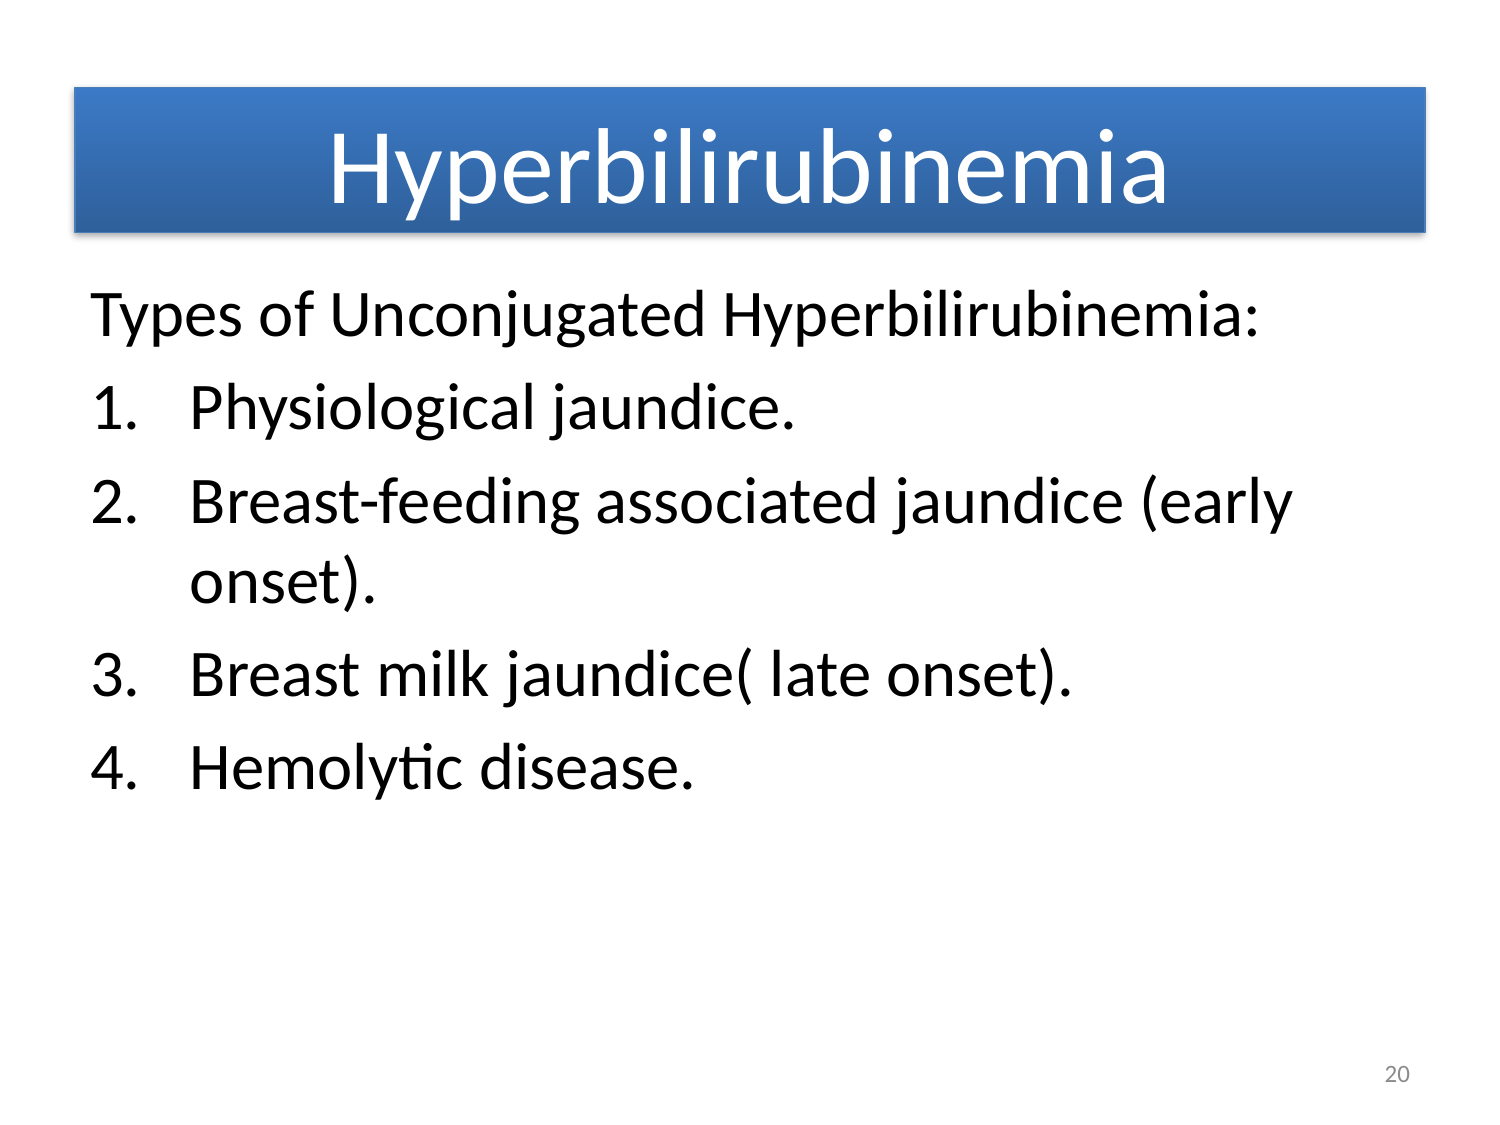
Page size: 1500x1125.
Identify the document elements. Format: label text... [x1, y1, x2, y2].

list Types of Unconjugated Hyperbilirubinemia: Physiological jaundice. Breast-feeding associated jaundice (early onset). Breast milk jaundice( late onset). Hemolytic disease. [75, 262, 1425, 1005]
slide_number 20 [1074, 1042, 1425, 1103]
title Hyperbilirubinemia [74, 87, 1426, 233]
